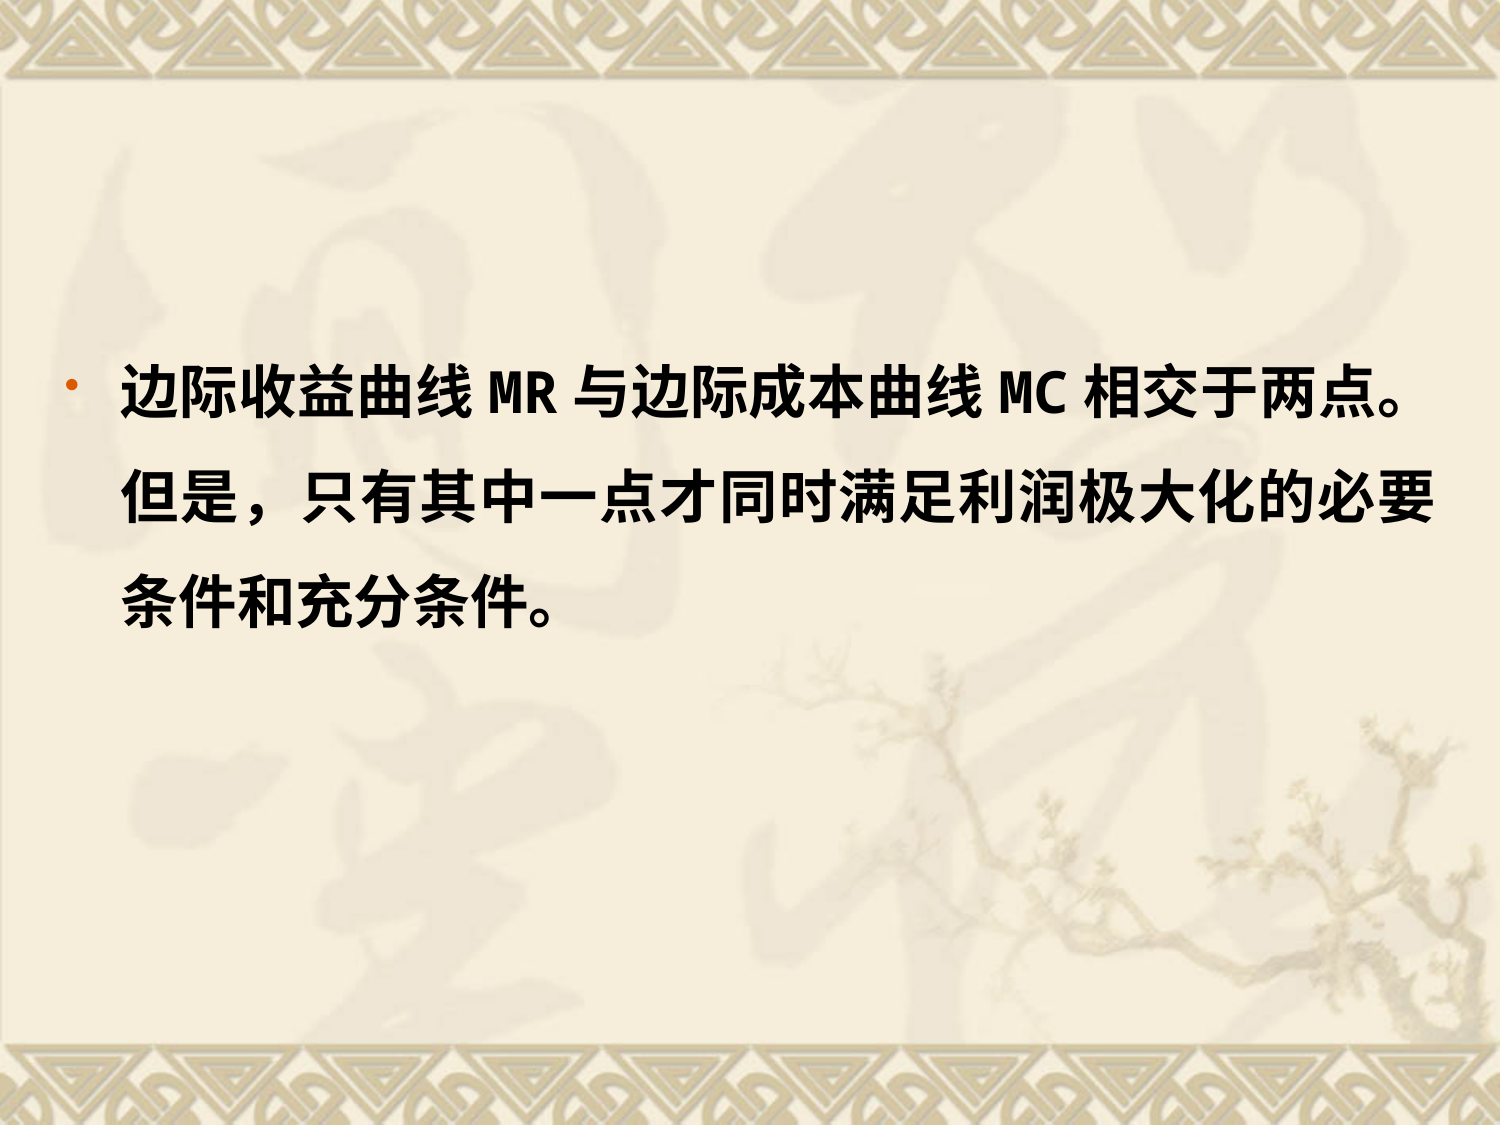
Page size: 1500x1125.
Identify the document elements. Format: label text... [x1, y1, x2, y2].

picture [0, 0, 1500, 1125]
list 边际收益曲线MR与边际成本曲线MC相交于两点。但是，只有其中一点才同时满足利润极大化的必要条件和充分条件。 [49, 312, 1451, 1001]
